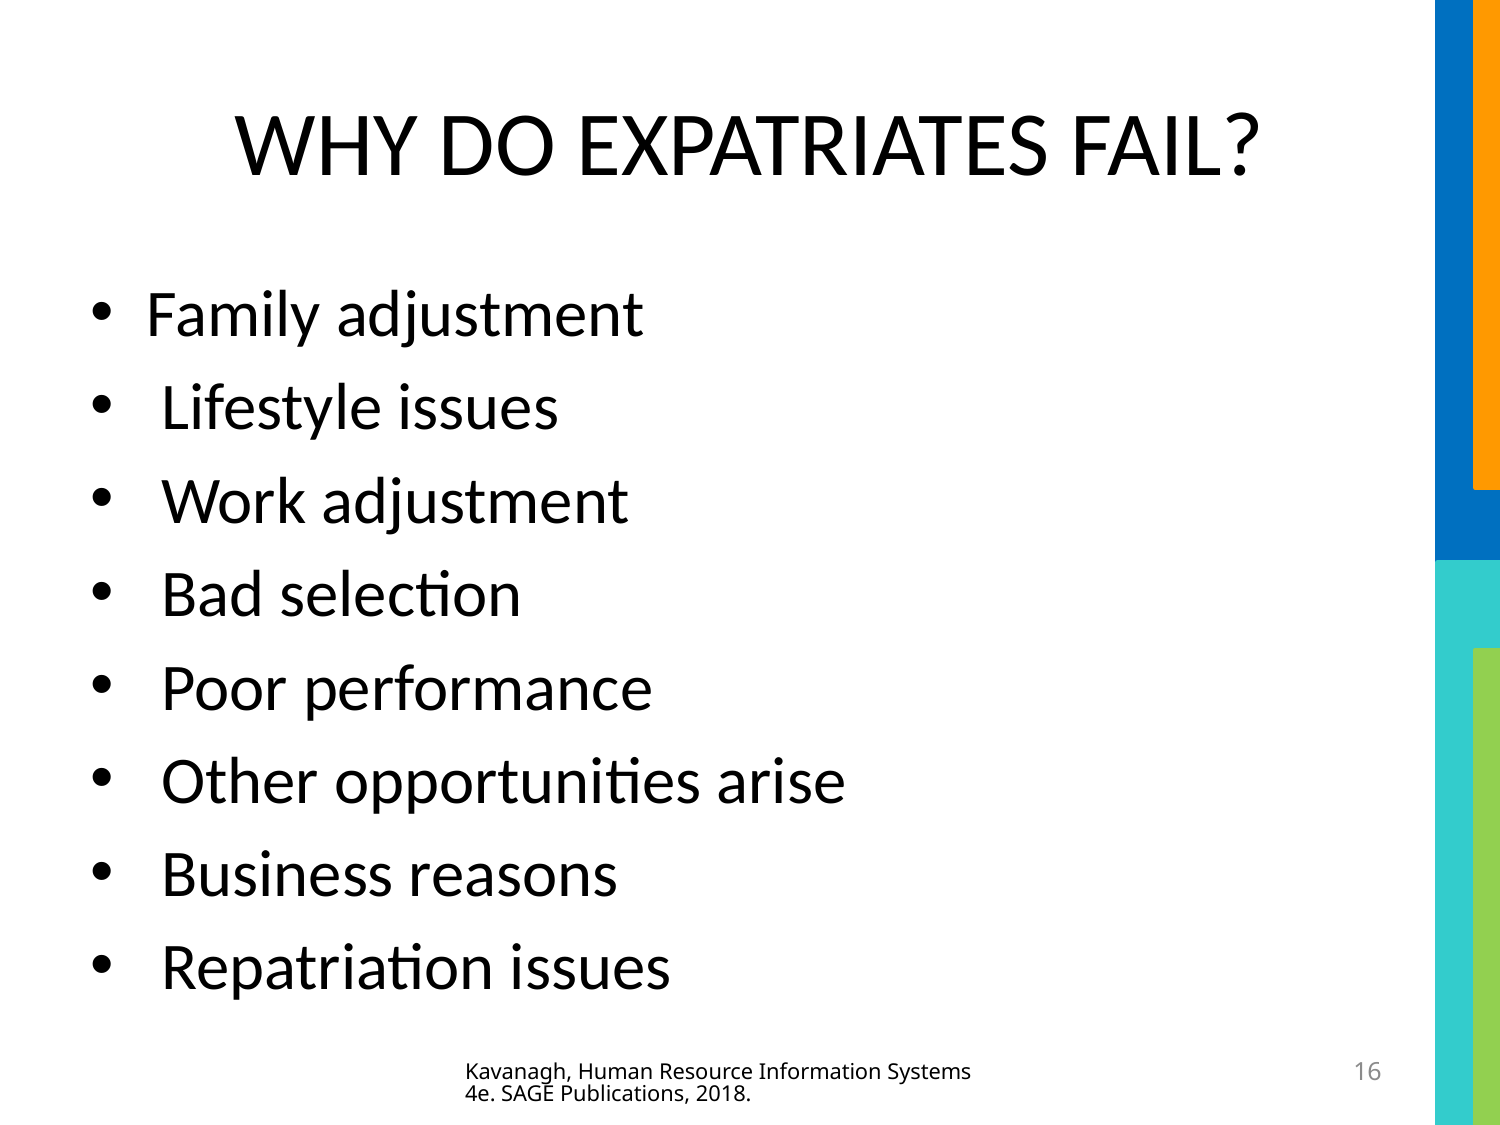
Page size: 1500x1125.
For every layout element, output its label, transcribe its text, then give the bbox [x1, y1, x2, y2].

title WHY DO EXPATRIATES FAIL? [75, 45, 1425, 233]
footer Kavanagh, Human Resource Information Systems 4e. SAGE Publications, 2018. [450, 1042, 1004, 1103]
list Family adjustment Lifestyle issues Work adjustment Bad selection Poor performance Other opportunities arise Business reasons Repatriation issues [75, 262, 1425, 1005]
slide_number 16 [1059, 1042, 1397, 1103]
